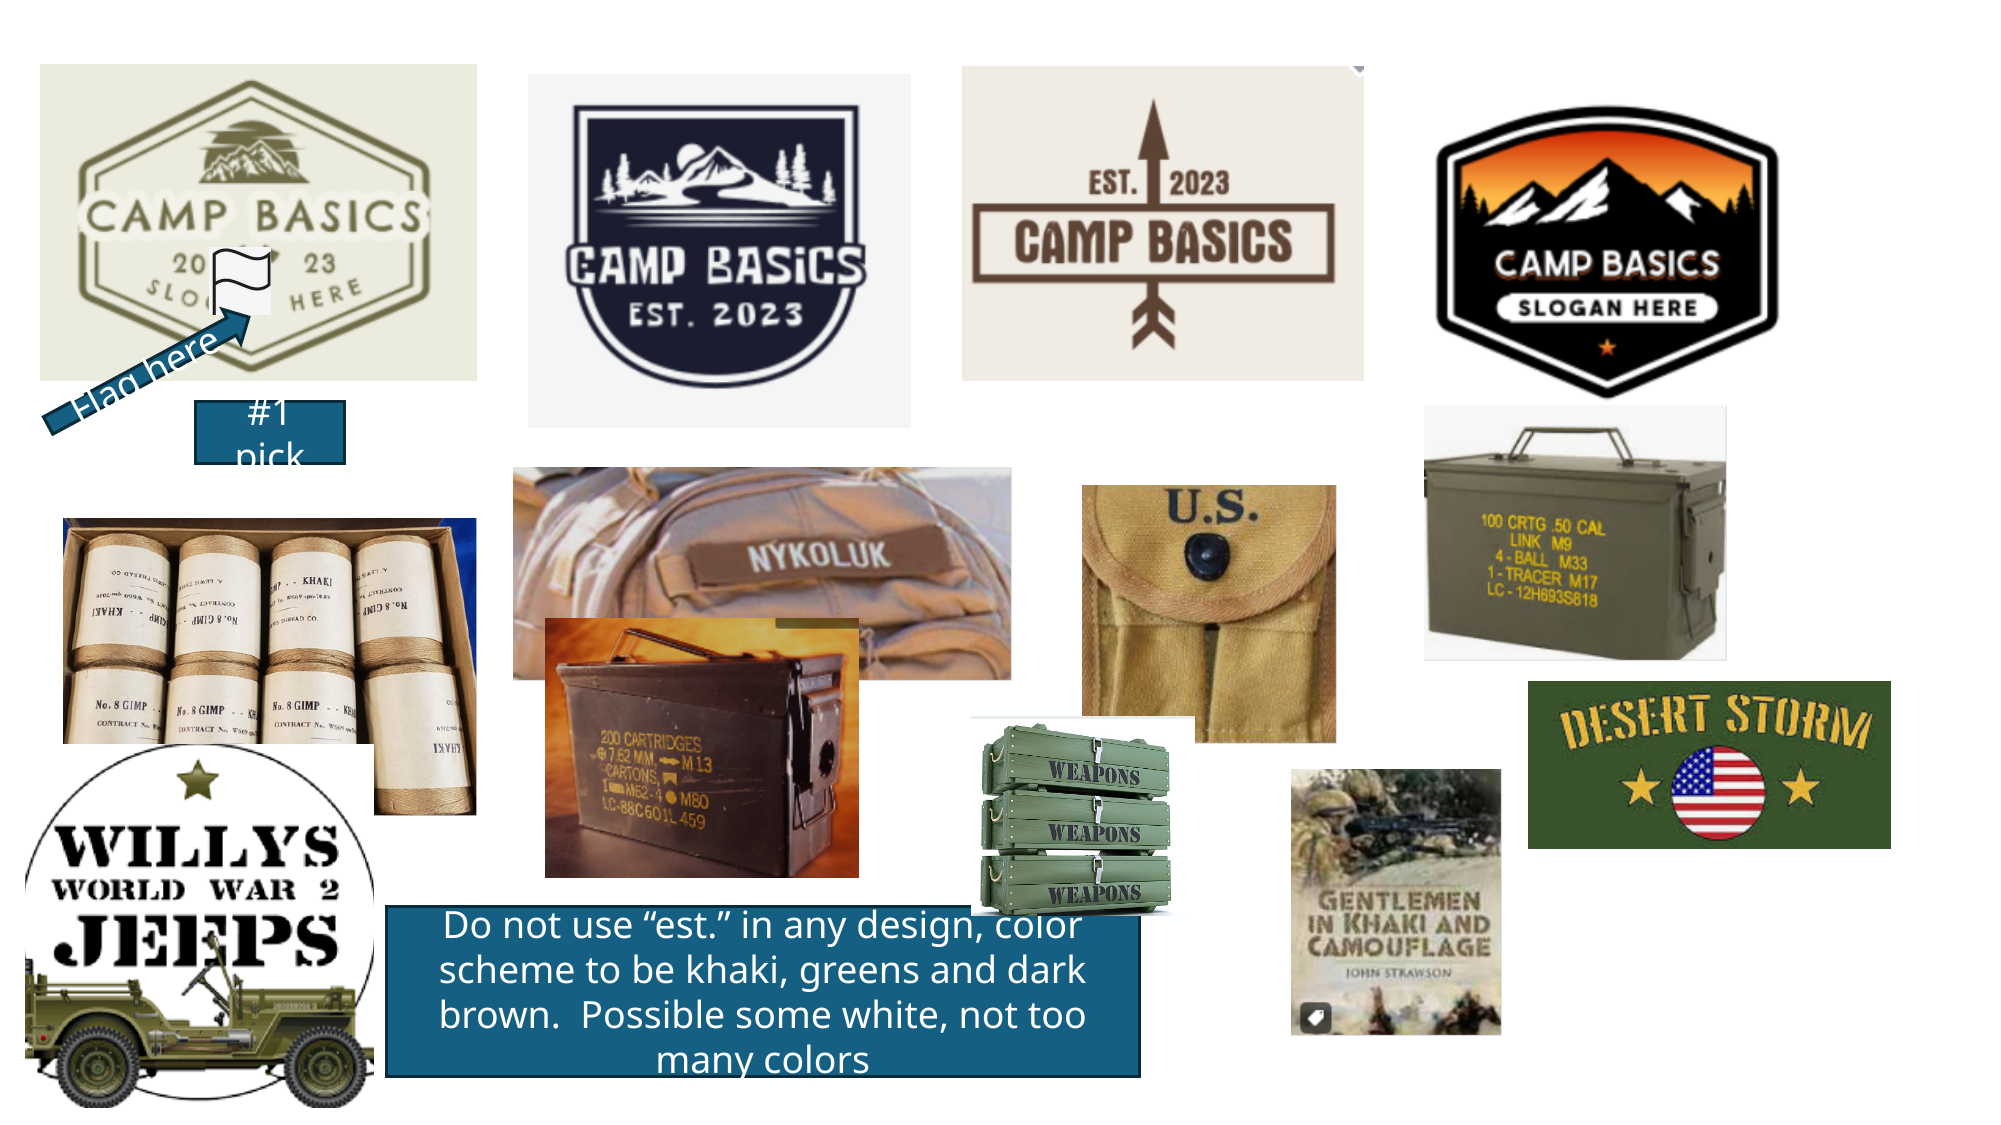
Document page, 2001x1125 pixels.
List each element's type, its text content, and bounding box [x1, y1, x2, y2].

text_box Flag here [41, 381, 155, 437]
picture [25, 517, 477, 1123]
picture [1396, 72, 1813, 663]
picture [512, 467, 1014, 879]
picture [1527, 681, 1892, 850]
picture [528, 73, 911, 429]
picture [970, 484, 1338, 916]
picture [39, 64, 477, 381]
picture [962, 66, 1364, 381]
picture [1290, 768, 1503, 1037]
text_box Do not use “est.” in any design, color scheme to be khaki, greens and dark brown. Possible some white, not too many colors [385, 905, 1141, 1078]
text_box #1 pick [194, 400, 346, 465]
